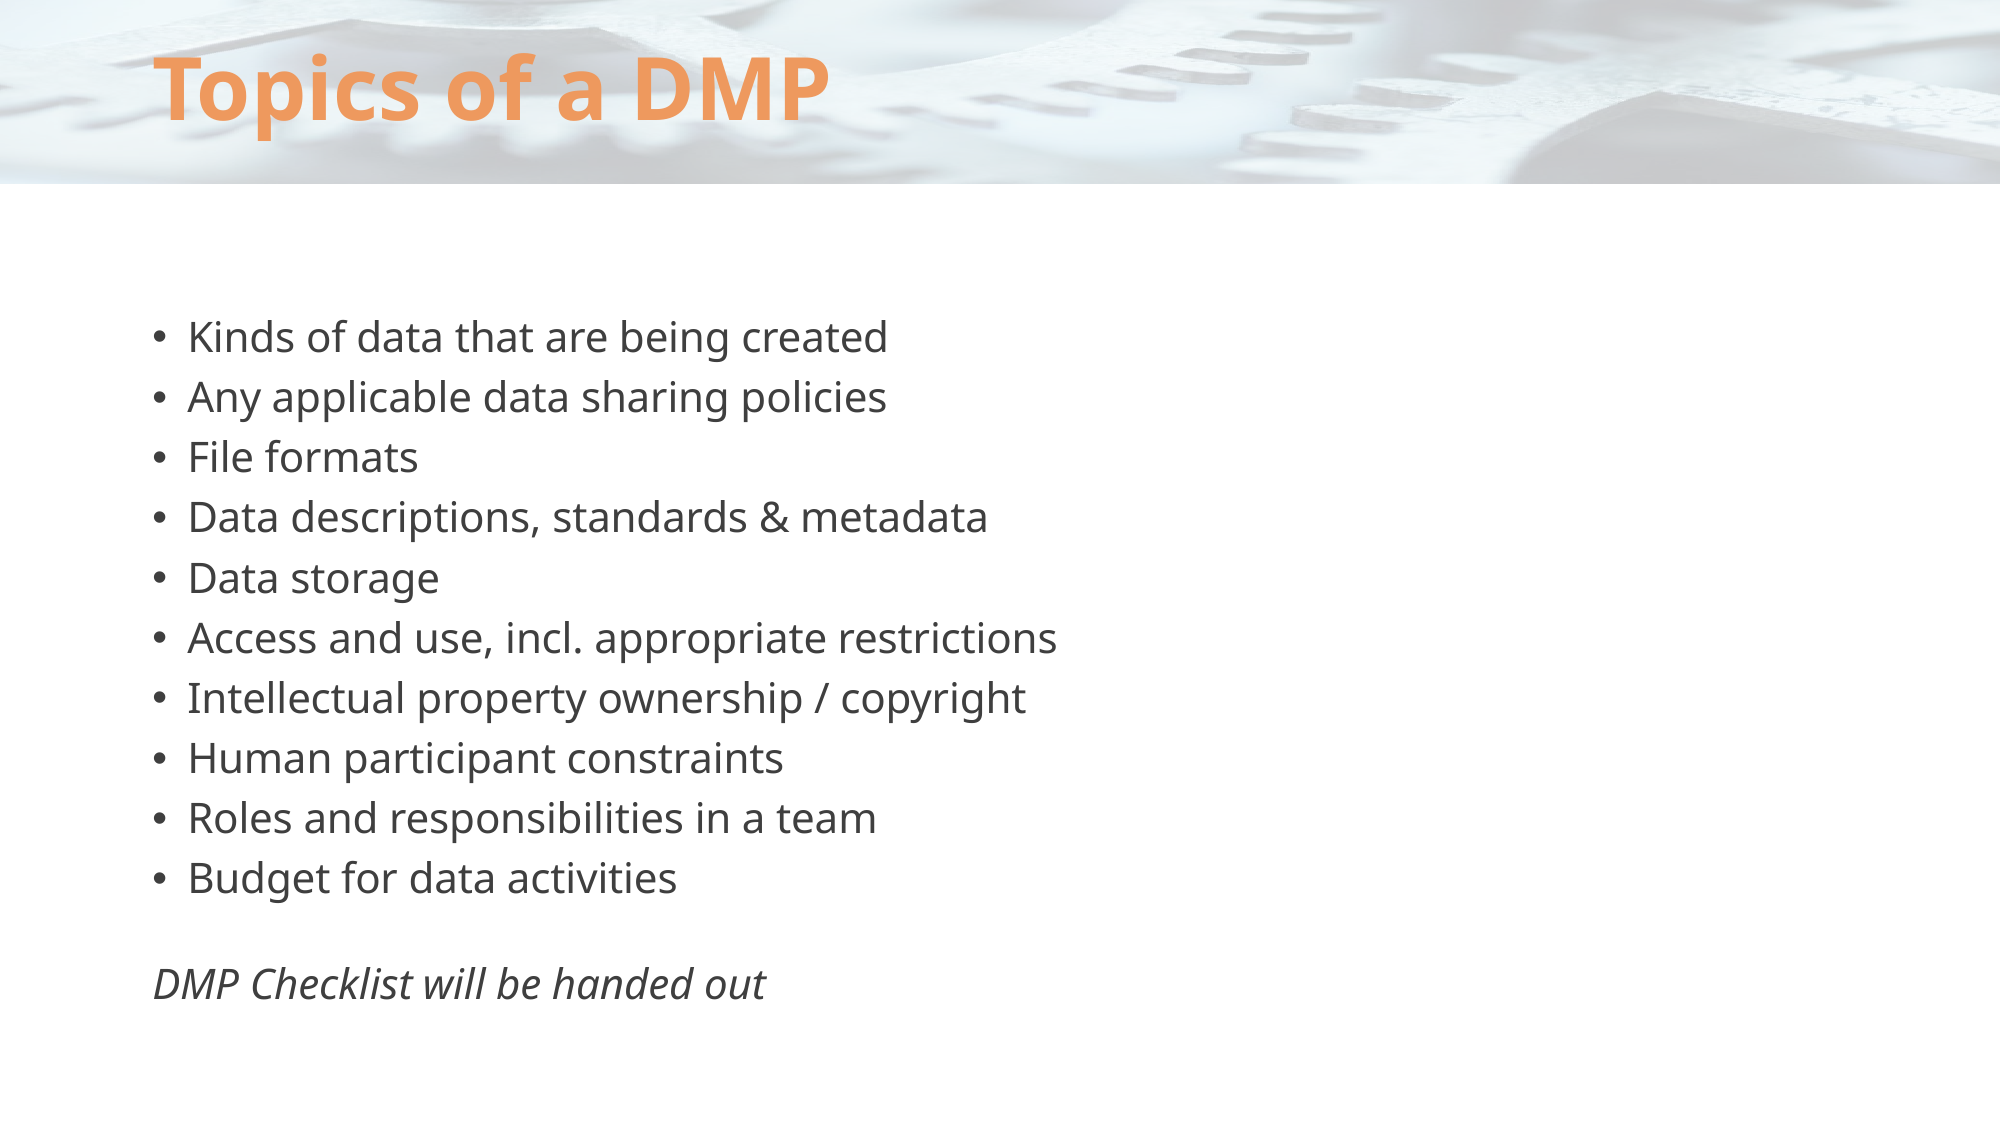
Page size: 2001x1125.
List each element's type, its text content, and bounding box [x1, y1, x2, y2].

title Topics of a DMP [137, 29, 1863, 155]
list Kinds of data that are being created Any applicable data sharing policies File formats Data descriptions, standards & metadata Data storage Access and use, incl. appropriate restrictions Intellectual property ownership / copyright Human participant constraints Roles and responsibilities in a team Budget for data activities DMP Checklist will be handed out [137, 308, 1863, 1023]
